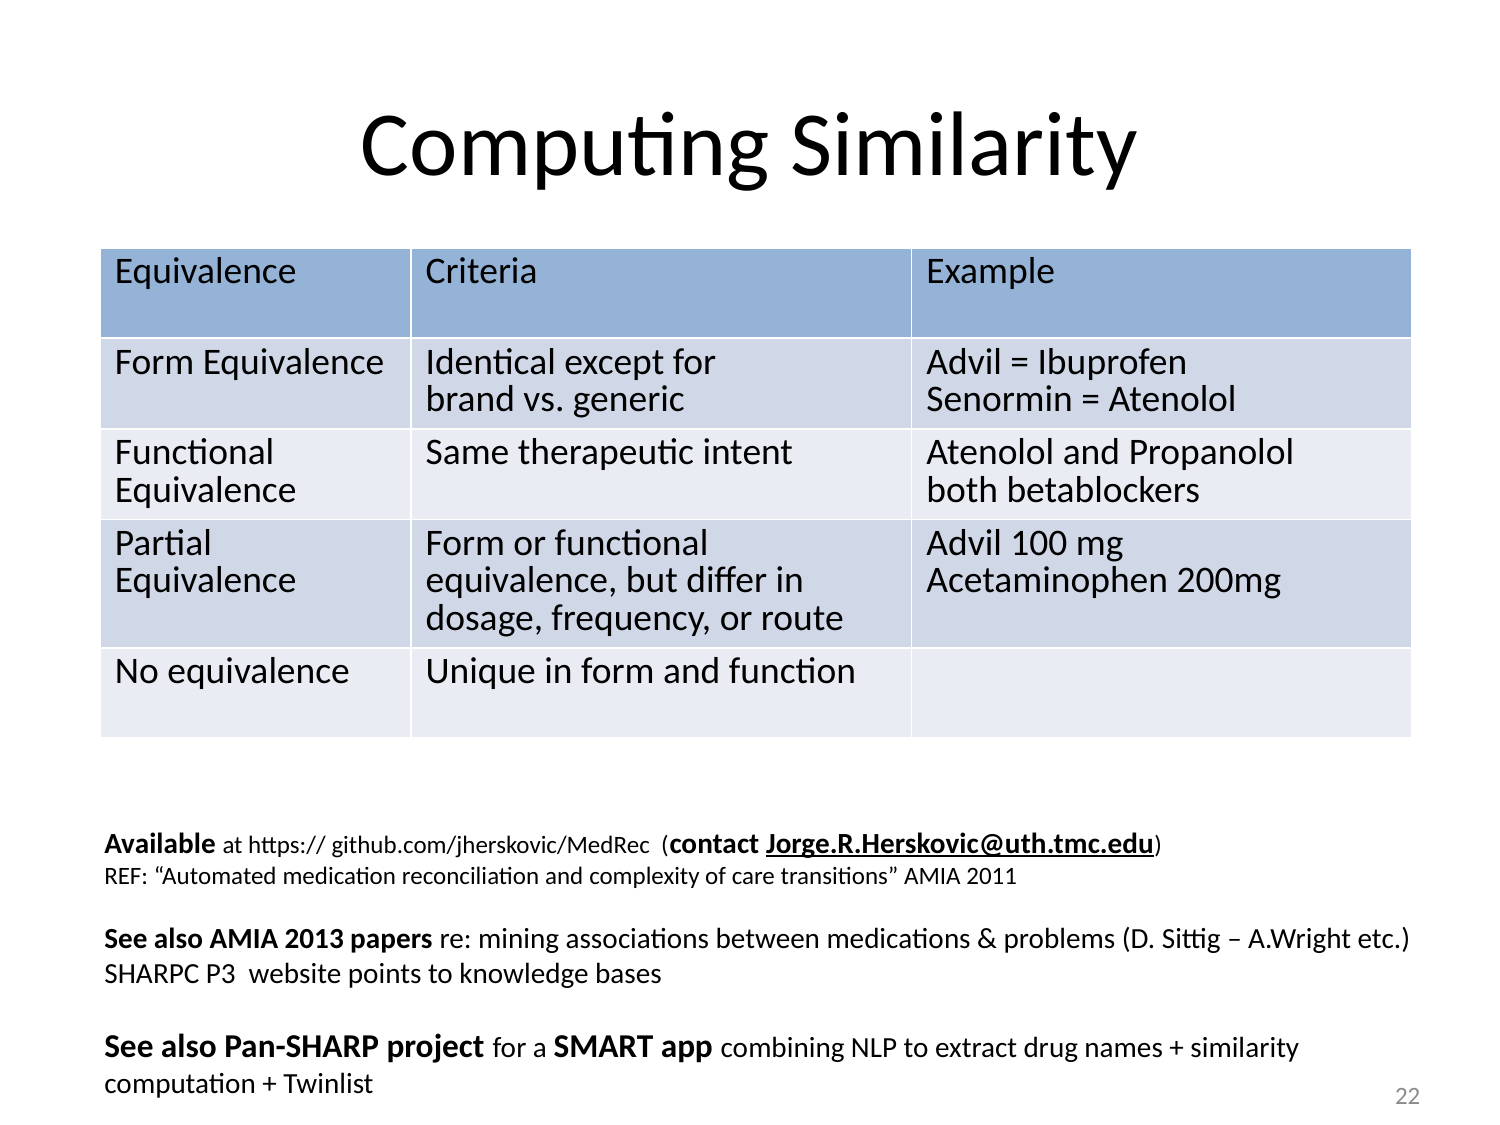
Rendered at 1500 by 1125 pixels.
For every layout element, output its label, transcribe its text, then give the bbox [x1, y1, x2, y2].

table_cell Identical except for brand vs. generic [412, 339, 911, 428]
text_box Available at https:// github.com/jherskovic/MedRec (contact Jorge.R.Herskovic@uth.tmc.edu) REF: “Automated medication reconciliation and complexity of care transitions” AMIA 2011 See also AMIA 2013 papers re: mining associations between medications & problems (D. Sittig – A.Wright etc.) SHARPC P3 website points to knowledge bases See also Pan-SHARP project for a SMART app combining NLP to extract drug names + similarity computation + Twinlist [89, 816, 1461, 1125]
table_cell Atenolol and Propanolol both betablockers [912, 430, 1411, 519]
table_cell Advil 100 mg Acetaminophen 200mg [912, 520, 1411, 647]
table_cell Partial Equivalence [101, 520, 410, 647]
table_header Equivalence [101, 249, 410, 337]
text_box [74, 43, 1425, 231]
table_cell Advil = Ibuprofen Senormin = Atenolol [912, 339, 1411, 428]
table_header Example [912, 249, 1411, 337]
table_header Criteria [412, 249, 911, 337]
table_cell Form or functional equivalence, but differ in dosage, frequency, or route [412, 520, 911, 647]
table_cell Same therapeutic intent [412, 430, 911, 519]
table_cell Unique in form and function [412, 649, 911, 737]
table_cell Form Equivalence [101, 339, 410, 428]
table_cell No equivalence [101, 649, 410, 737]
table_cell Functional Equivalence [101, 430, 410, 519]
table_cell [912, 649, 1411, 737]
